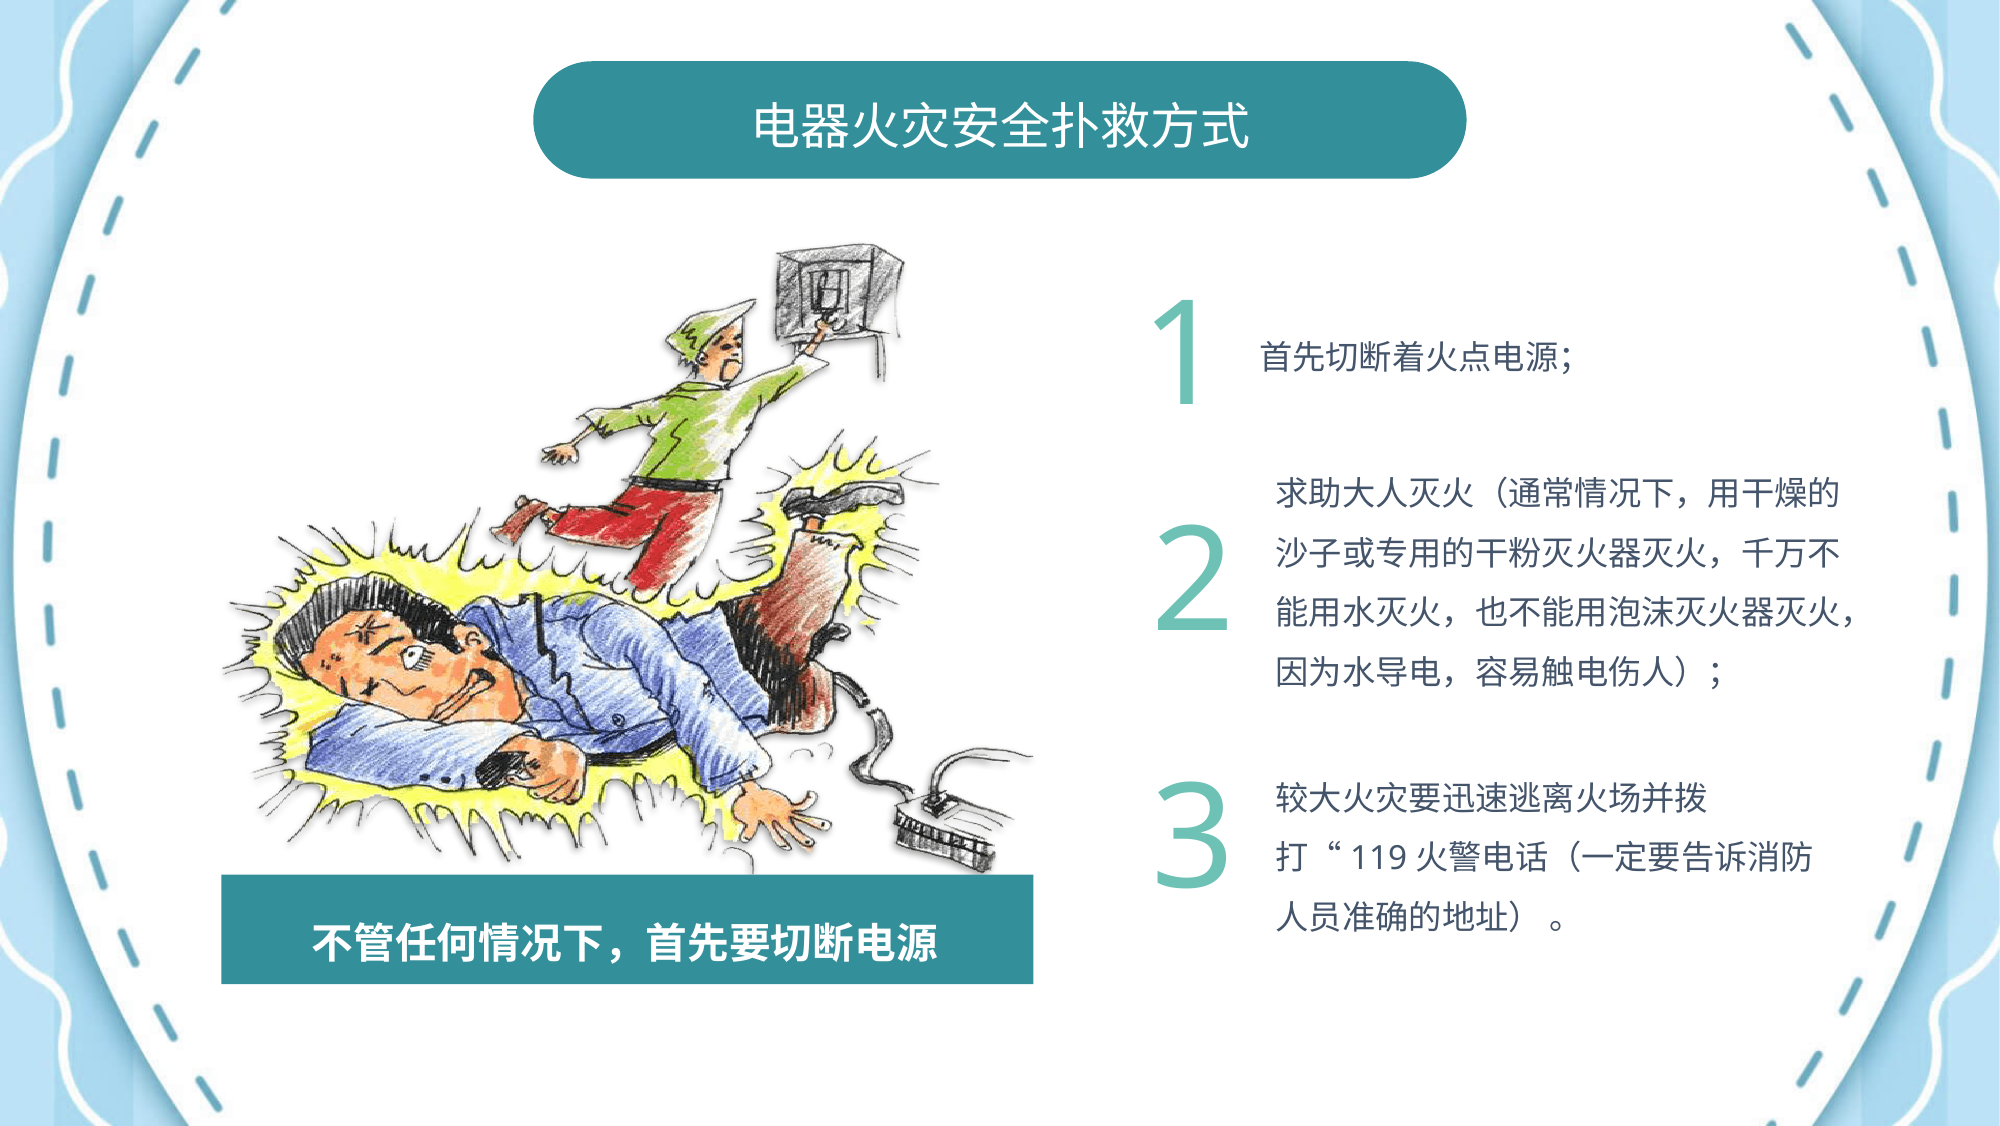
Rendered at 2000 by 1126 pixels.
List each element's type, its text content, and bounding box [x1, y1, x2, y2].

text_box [533, 60, 1467, 179]
text_box 1 [1124, 251, 1242, 442]
text_box 2 [1134, 477, 1252, 668]
text_box 首先切断着火点电源； [1241, 307, 1833, 386]
picture [0, 0, 2000, 1126]
text_box 3 [1134, 734, 1252, 925]
text_box 求助大人灭火（通常情况下，用干燥的沙子或专用的干粉灭火器灭火，千万不能用水灭火，也不能用泡沫灭火器灭火，因为水导电，容易触电伤人）； [1258, 443, 1892, 701]
text_box 较大火灾要迅速逃离火场并拨打“119火警电话（一定要告诉消防人员准确的地址） 。 [1257, 747, 1849, 946]
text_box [221, 242, 1036, 985]
